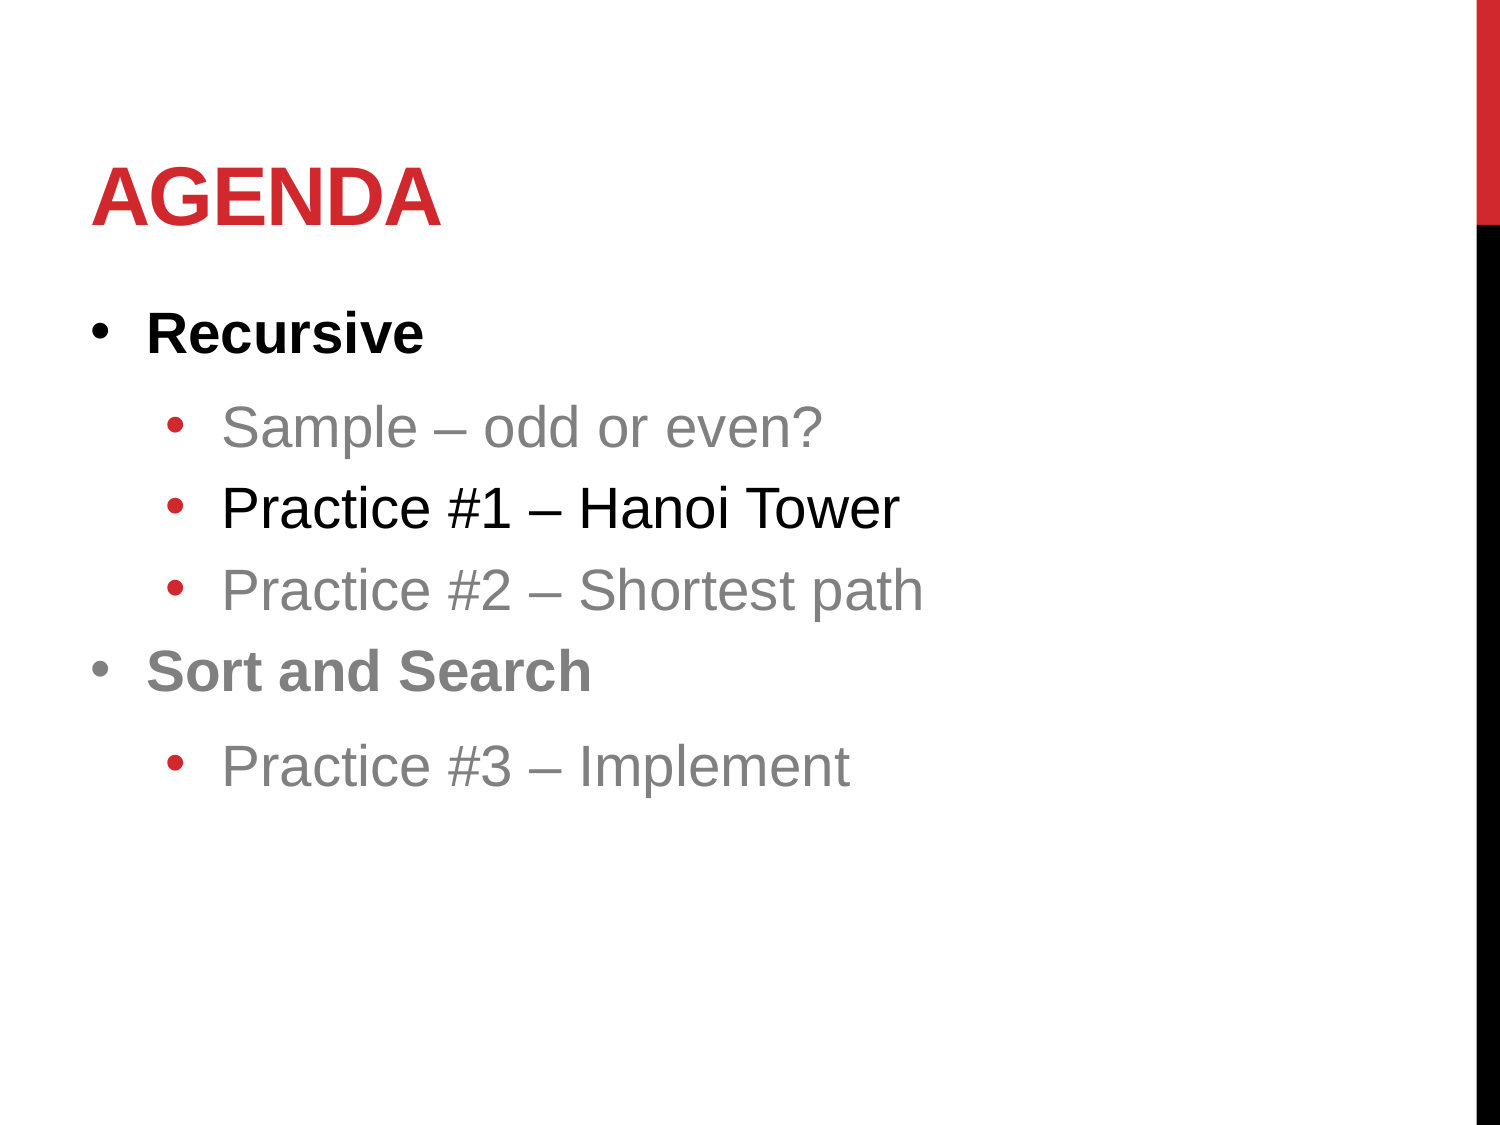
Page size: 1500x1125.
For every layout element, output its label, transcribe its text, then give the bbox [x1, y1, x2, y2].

title Agenda [75, 25, 1025, 250]
list Recursive Sample – odd or even? Practice #1 – Hanoi Tower Practice #2 – Shortest path Sort and Search Practice #3 – Implement [75, 287, 1325, 1005]
